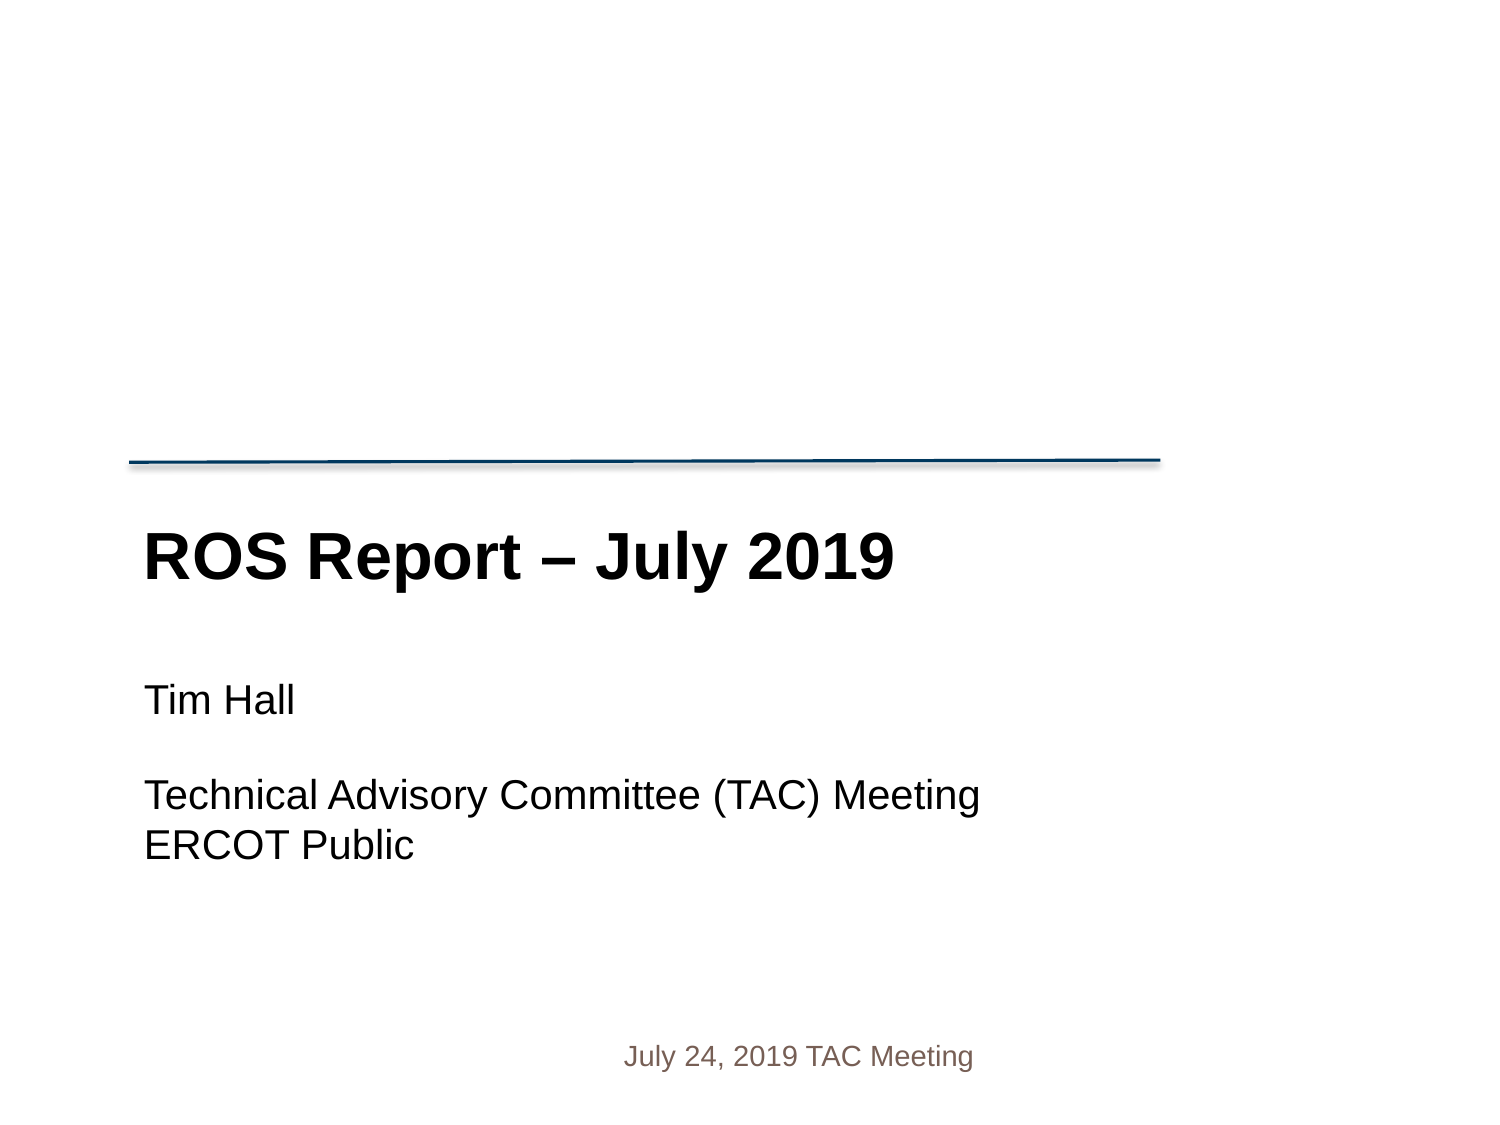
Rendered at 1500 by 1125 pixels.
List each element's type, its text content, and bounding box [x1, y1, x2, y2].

footer July 24, 2019 TAC Meeting [99, 1025, 990, 1085]
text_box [128, 459, 1367, 890]
